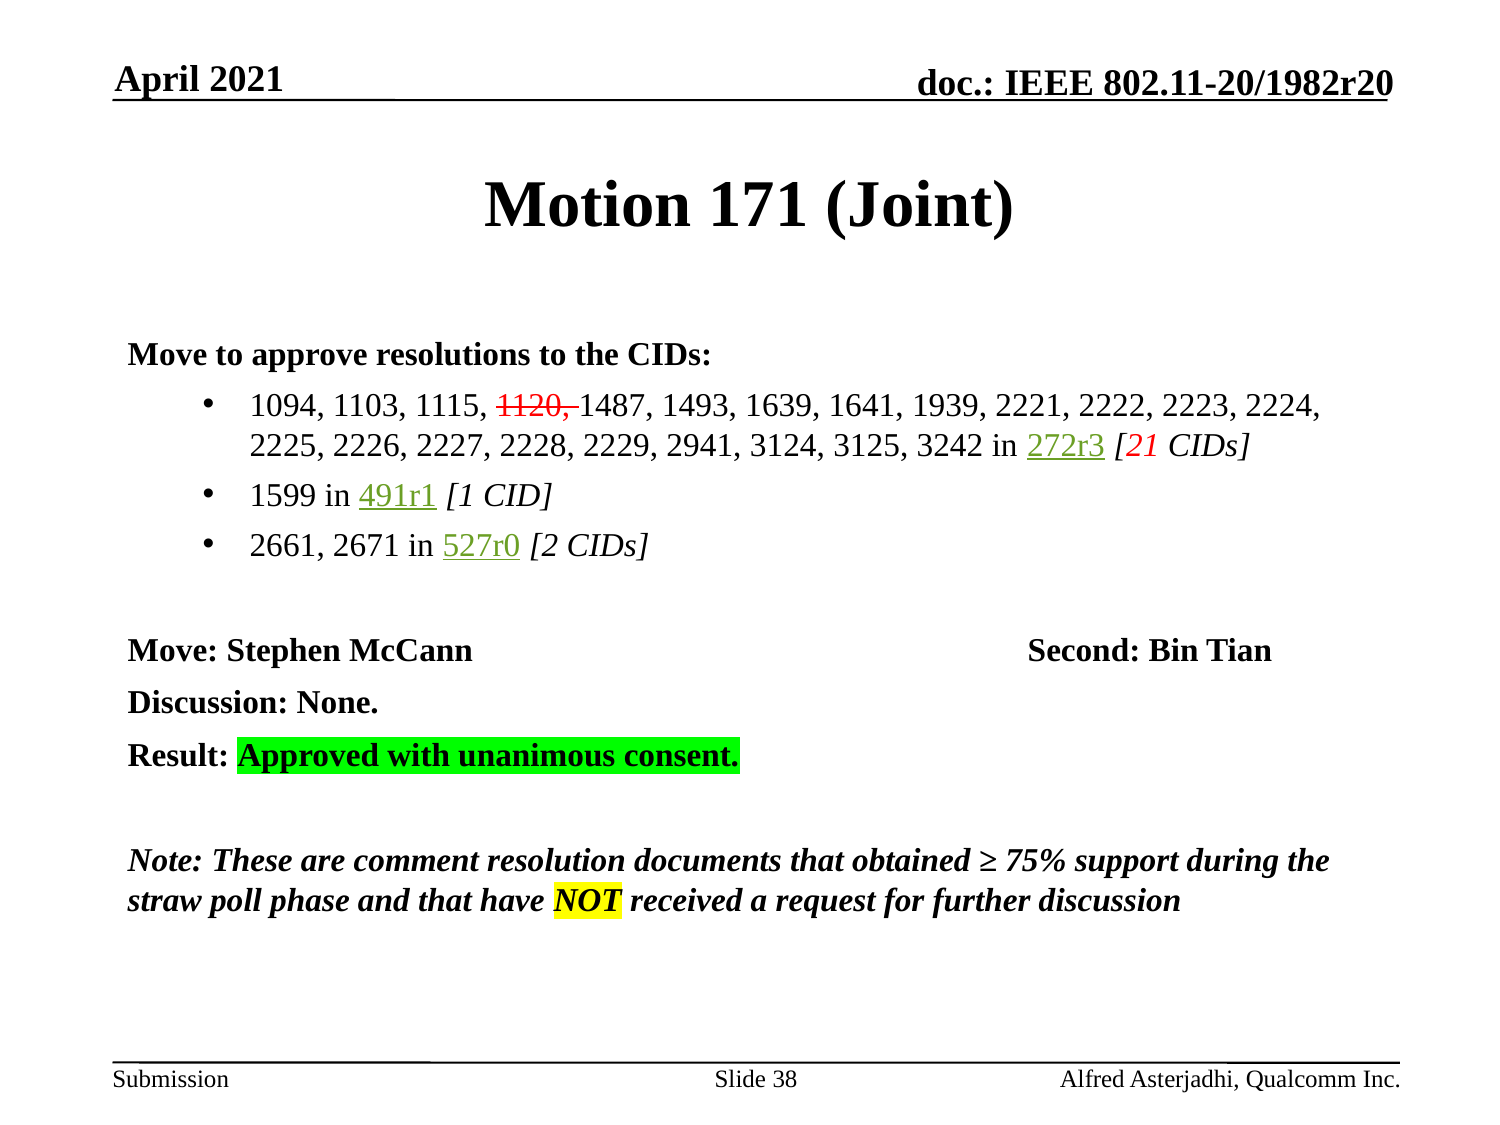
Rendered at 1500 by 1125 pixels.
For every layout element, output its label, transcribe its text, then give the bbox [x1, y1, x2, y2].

list Move to approve resolutions to the CIDs: 1094, 1103, 1115, 1120, 1487, 1493, 1639, 1641, 1939, 2221, 2222, 2223, 2224, 2225, 2226, 2227, 2228, 2229, 2941, 3124, 3125, 3242 in 272r3 [21 CIDs] 1599 in 491r1 [1 CID] 2661, 2671 in 527r0 [2 CIDs] Move: Stephen McCann Second: Bin Tian Discussion: None. Result: Approved with unanimous consent. Note: These are comment resolution documents that obtained ≥ 75% support during the straw poll phase and that have NOT received a request for further discussion [112, 324, 1388, 1000]
slide_number Slide 38 [712, 1061, 800, 1123]
title Motion 171 (Joint) [112, 112, 1388, 288]
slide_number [114, 54, 423, 100]
footer Alfred Asterjadhi, Qualcomm Inc. [878, 1061, 1402, 1093]
